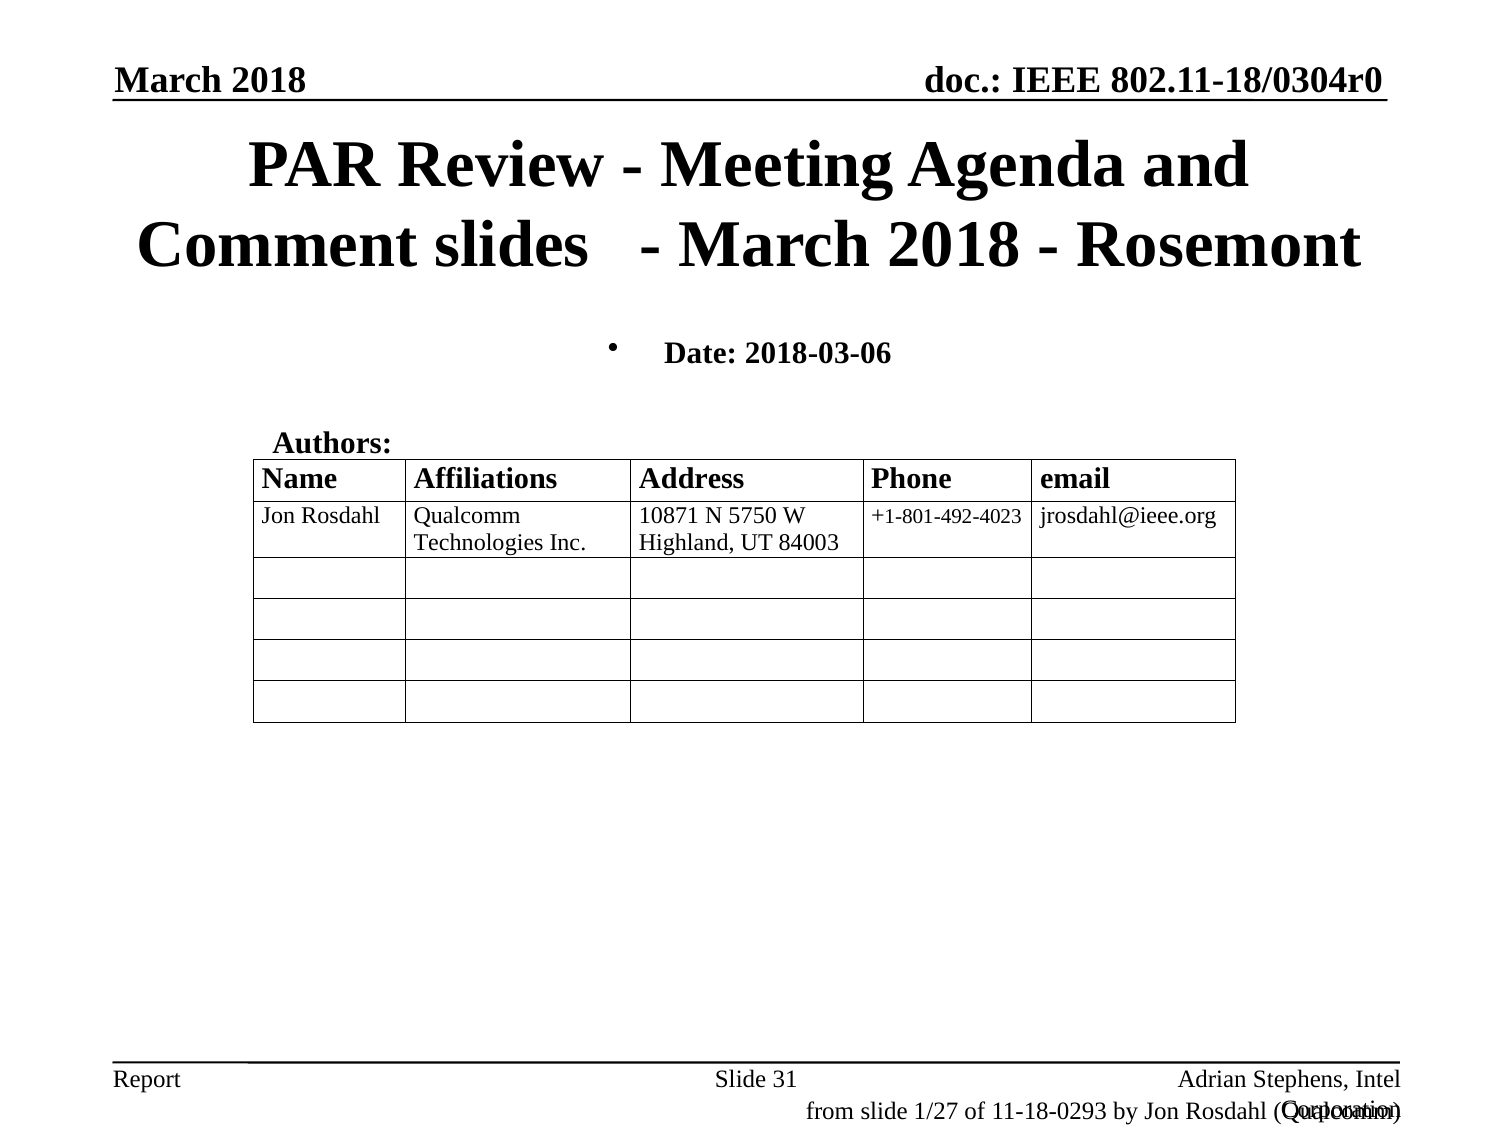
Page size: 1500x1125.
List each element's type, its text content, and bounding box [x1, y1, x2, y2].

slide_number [114, 54, 374, 101]
list Date: 2018-03-06 [112, 324, 1388, 1000]
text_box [252, 459, 1238, 758]
title PAR Review - Meeting Agenda and Comment slides - March 2018 - Rosemont [112, 112, 1388, 288]
slide_number Slide 31 [711, 1061, 801, 1093]
text_box Authors: [260, 416, 440, 457]
text_box from slide 1/27 of 11-18-0293 by Jon Rosdahl (Qualcomm) [343, 1087, 1417, 1125]
footer Adrian Stephens, Intel Corporation [1141, 1061, 1402, 1087]
